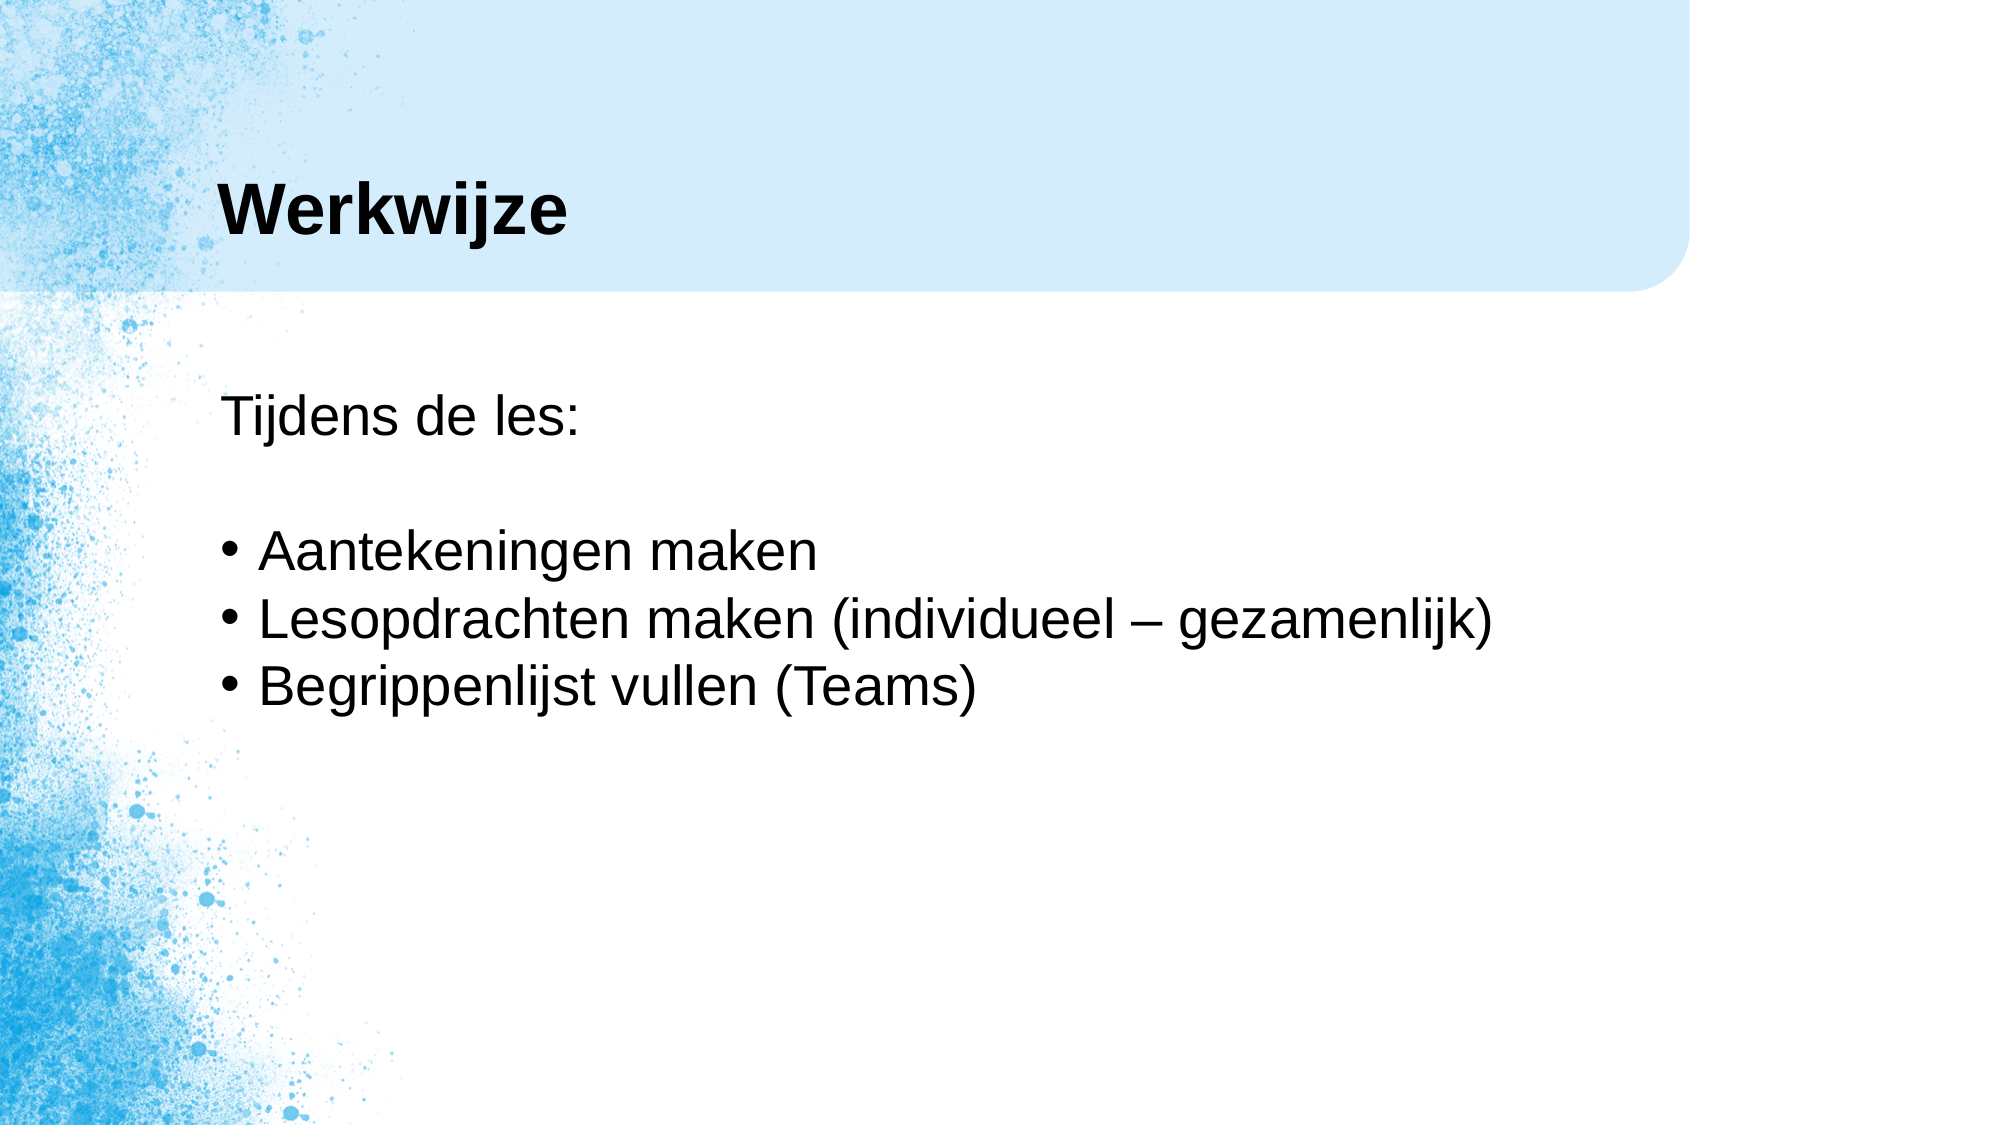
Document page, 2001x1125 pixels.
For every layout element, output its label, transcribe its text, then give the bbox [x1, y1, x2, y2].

title Werkwijze [217, 61, 1555, 250]
picture [0, 0, 415, 1125]
list Tijdens de les: Aantekeningen maken Lesopdrachten maken (individueel – gezamenlijk) Begrippenlijst vullen (Teams) [220, 379, 1650, 935]
